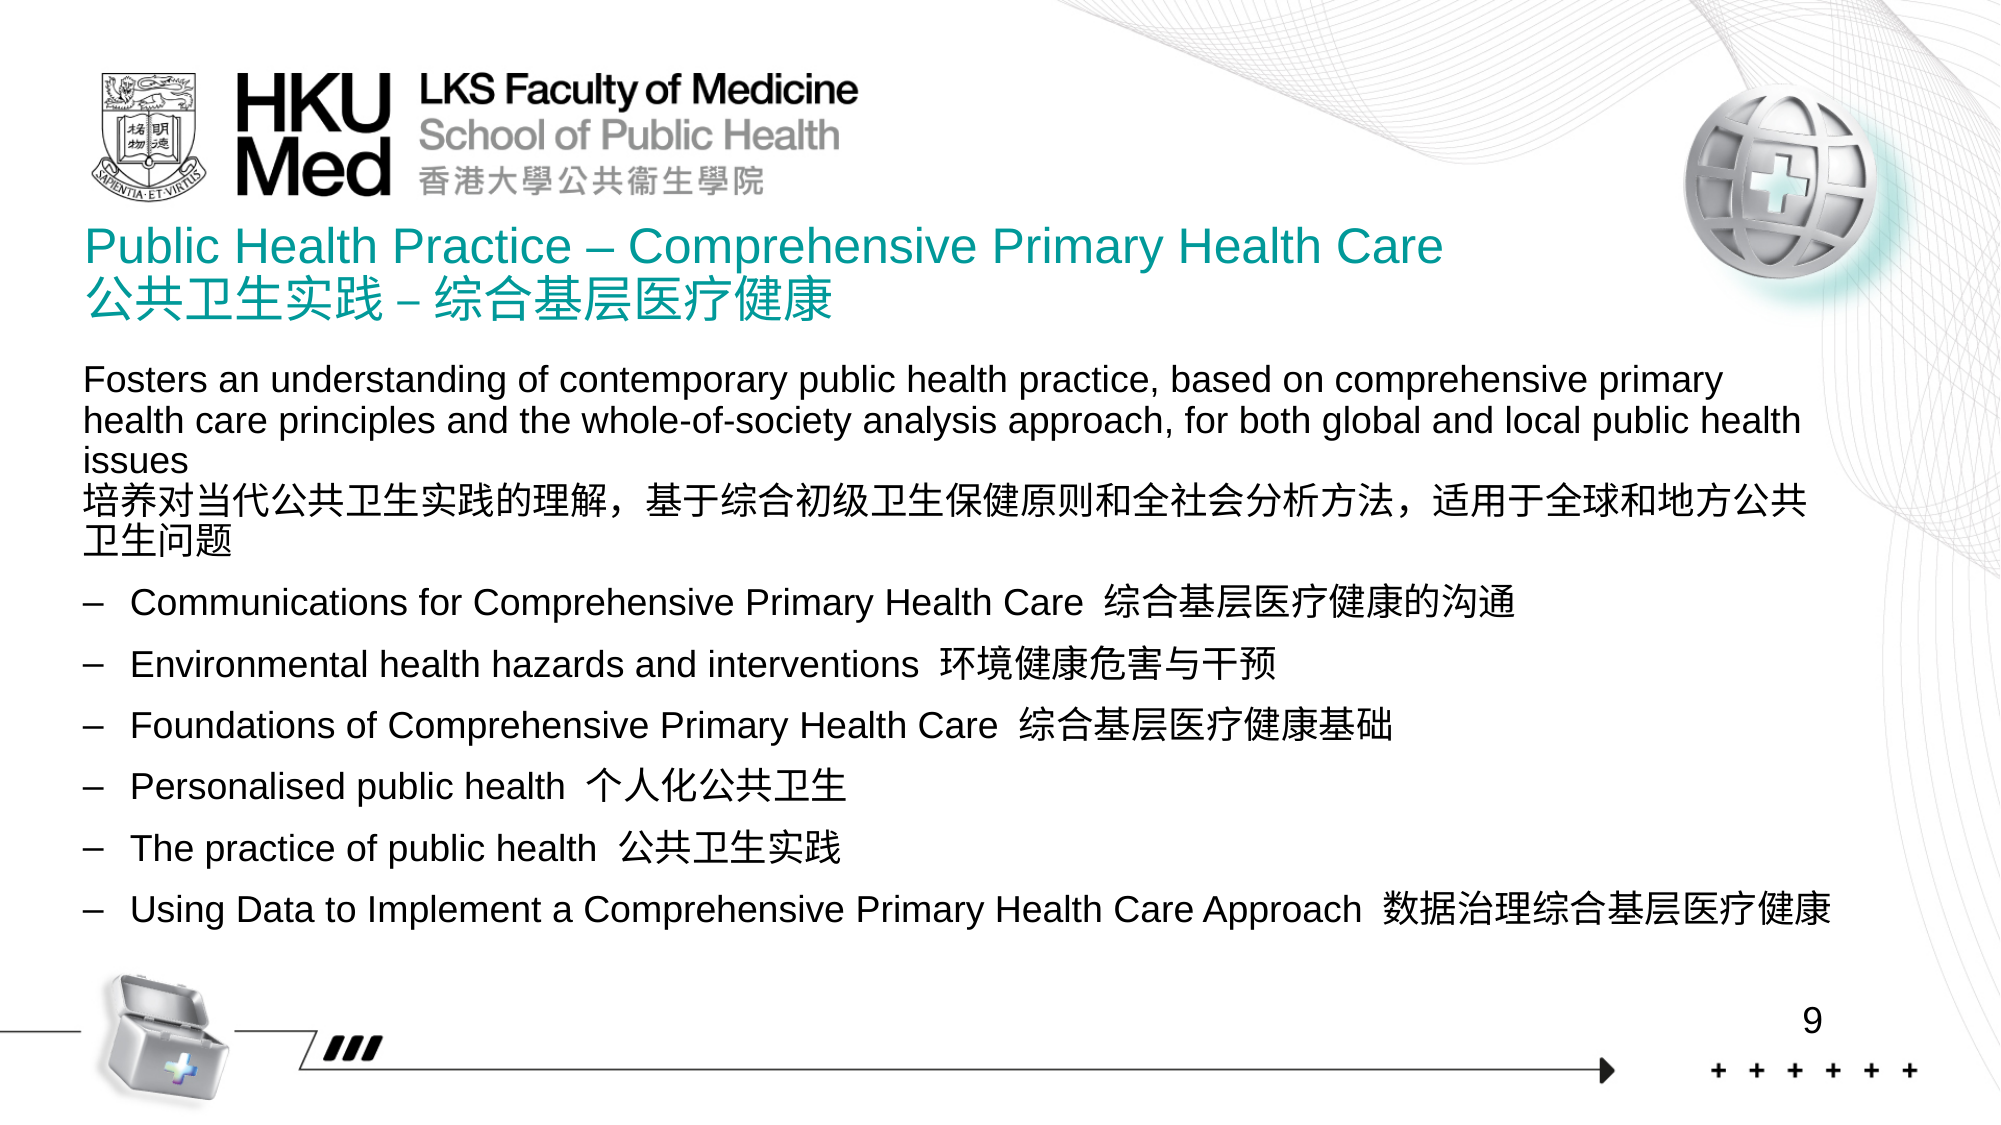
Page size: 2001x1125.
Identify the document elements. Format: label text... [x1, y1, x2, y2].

text_box Fosters an understanding of contemporary public health practice, based on comprehensive primary health care principles and the whole-of-society analysis approach, for both global and local public health issues 培养对当代公共卫生实践的理解，基于综合初级卫生保健原则和全社会分析方法，适用于全球和地方公共卫生问题 Communications for Comprehensive Primary Health Care 综合基层医疗健康的沟通 Environmental health hazards and interventions 环境健康危害与干预 Foundations of Comprehensive Primary Health Care 综合基层医疗健康基础 Personalised public health 个人化公共卫生 The practice of public health 公共卫生实践 Using Data to Implement a Comprehensive Primary Health Care Approach 数据治理综合基层医疗健康 [68, 353, 1850, 897]
slide_number 9 [1758, 988, 1868, 1049]
text_box Public Health Practice – Comprehensive Primary Health Care 公共卫生实践 – 综合基层医疗健康 [69, 228, 1758, 336]
picture [0, 0, 2001, 1125]
